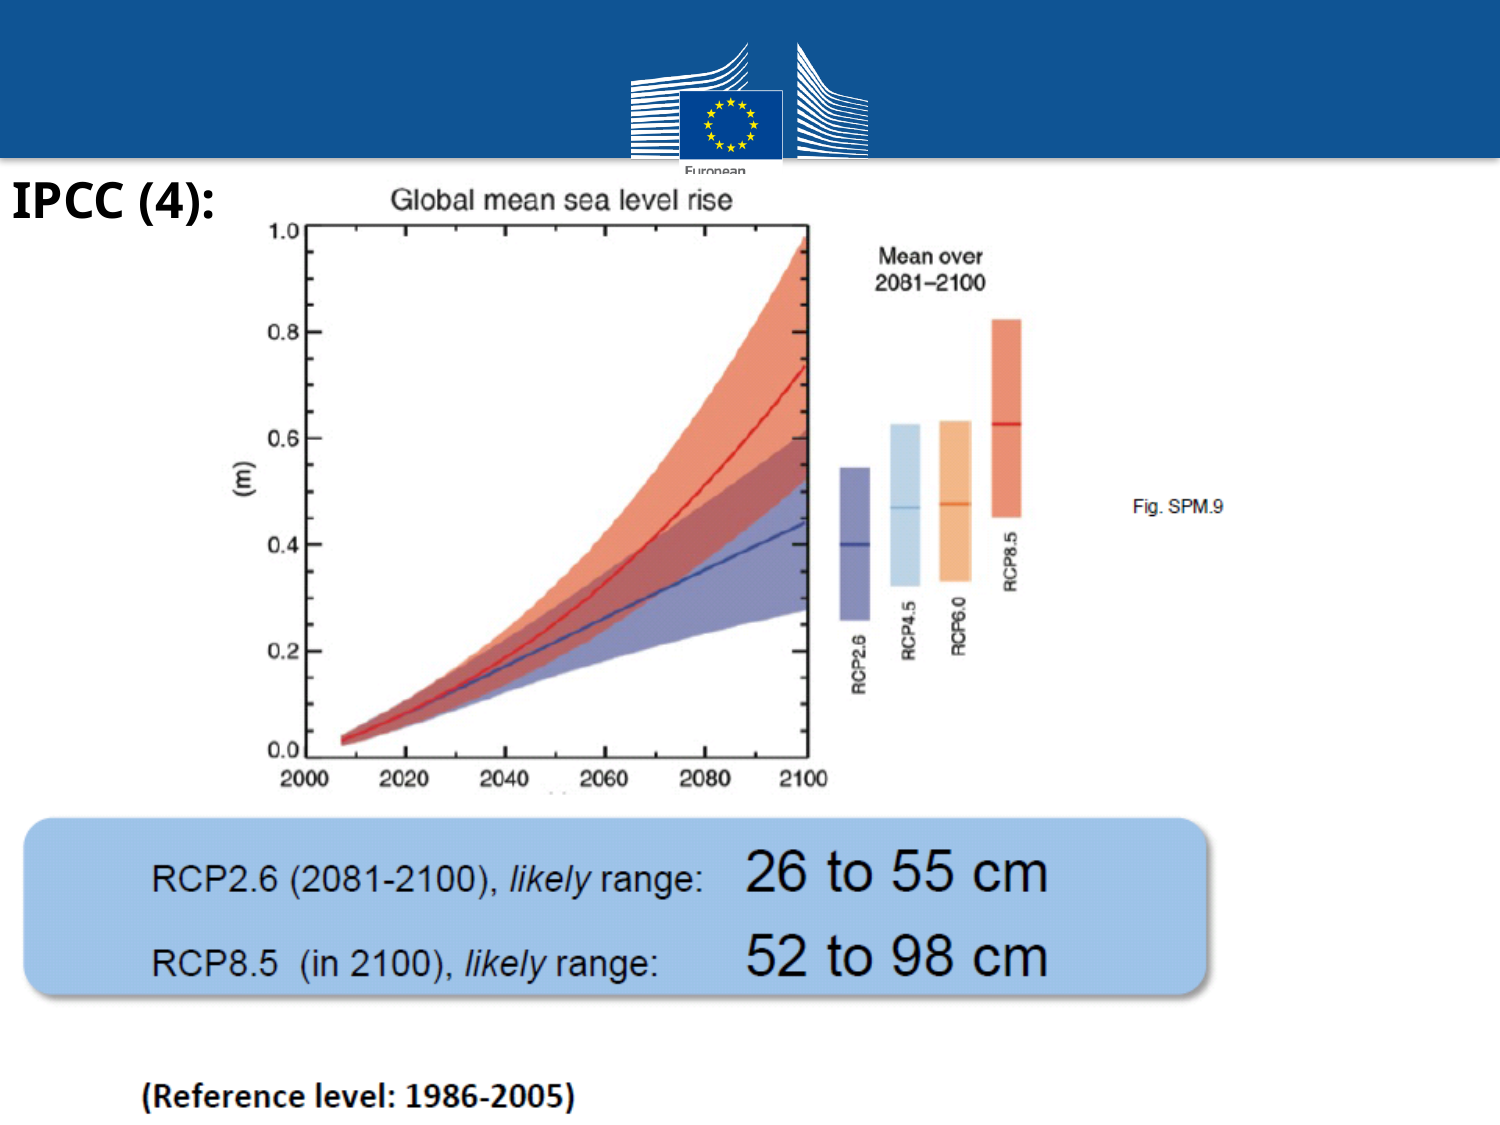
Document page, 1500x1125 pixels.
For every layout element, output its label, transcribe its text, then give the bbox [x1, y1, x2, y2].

picture [0, 174, 1259, 1125]
title IPCC (4): [11, 133, 1450, 264]
picture [631, 42, 868, 133]
